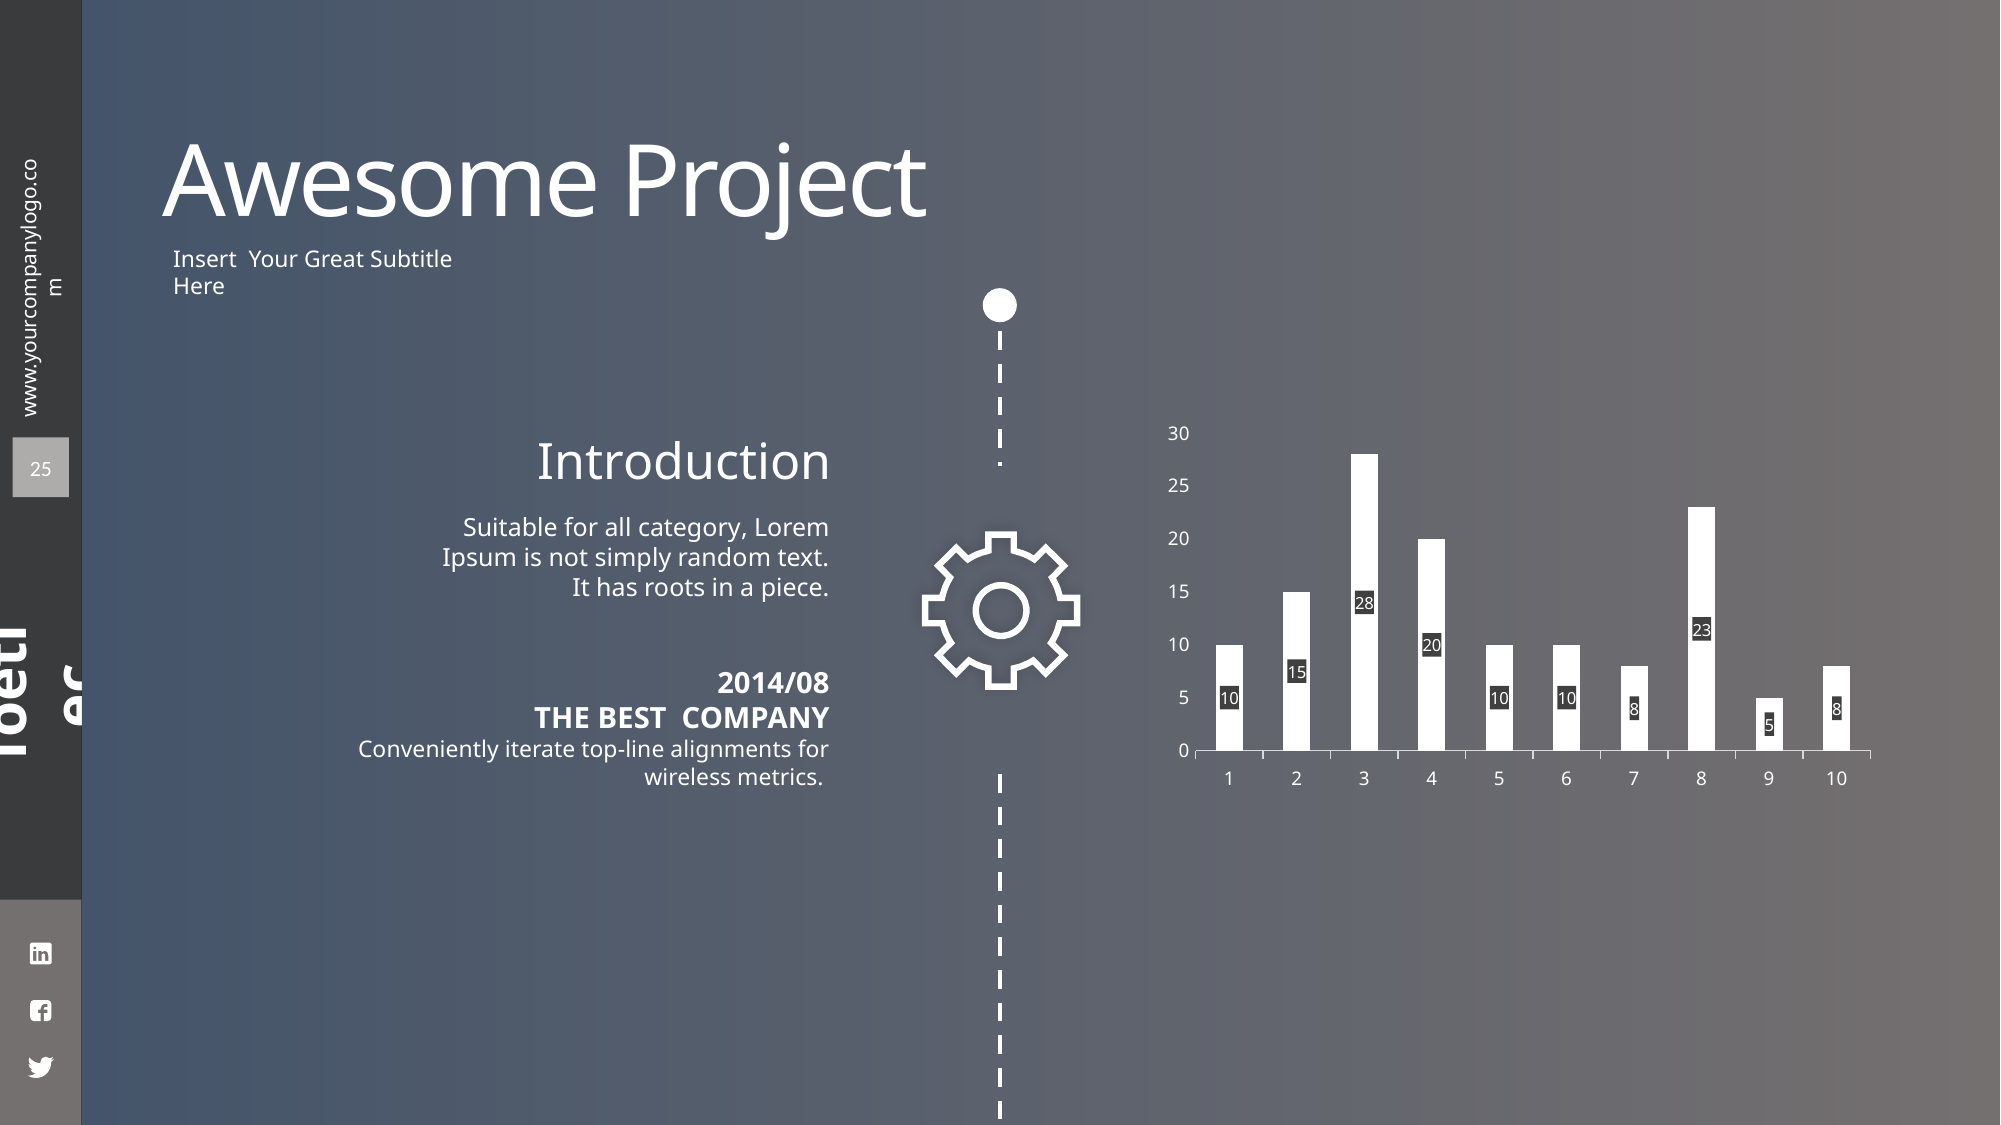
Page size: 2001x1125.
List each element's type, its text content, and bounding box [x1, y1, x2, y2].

picture [81, 0, 2000, 1125]
slide_number 25 [12, 437, 69, 498]
